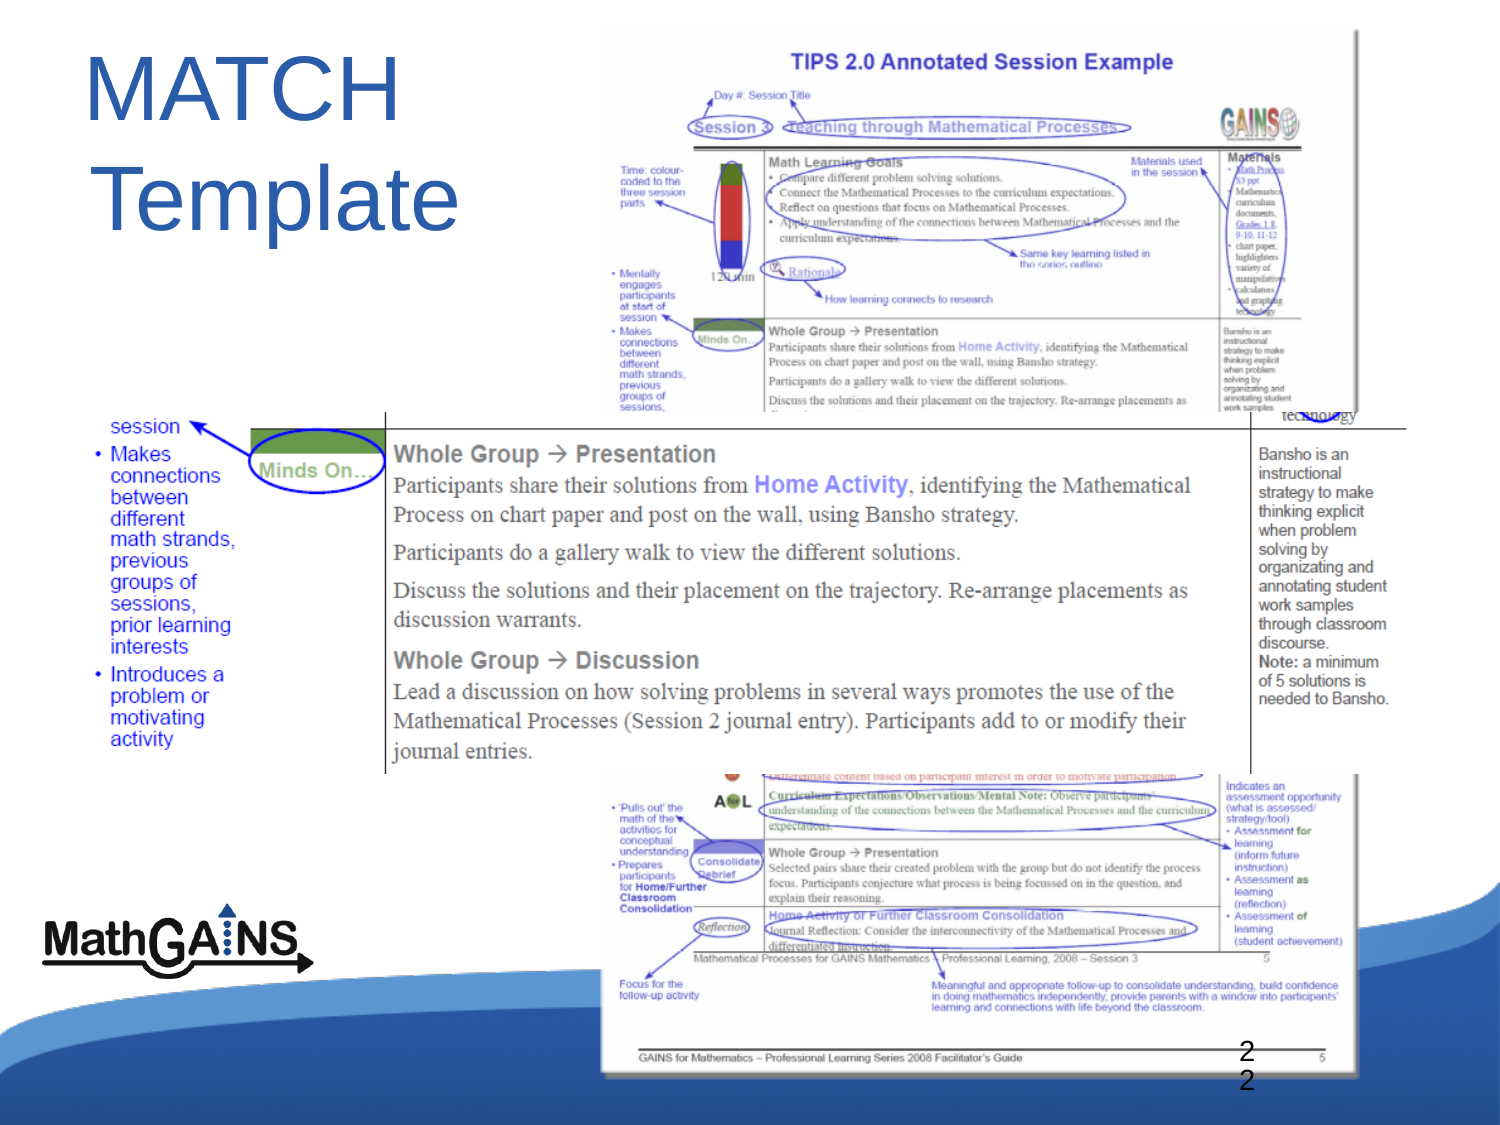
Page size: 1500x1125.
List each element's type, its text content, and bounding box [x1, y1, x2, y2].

title MATCH Template [74, 14, 1426, 263]
picture [0, 24, 1500, 1125]
